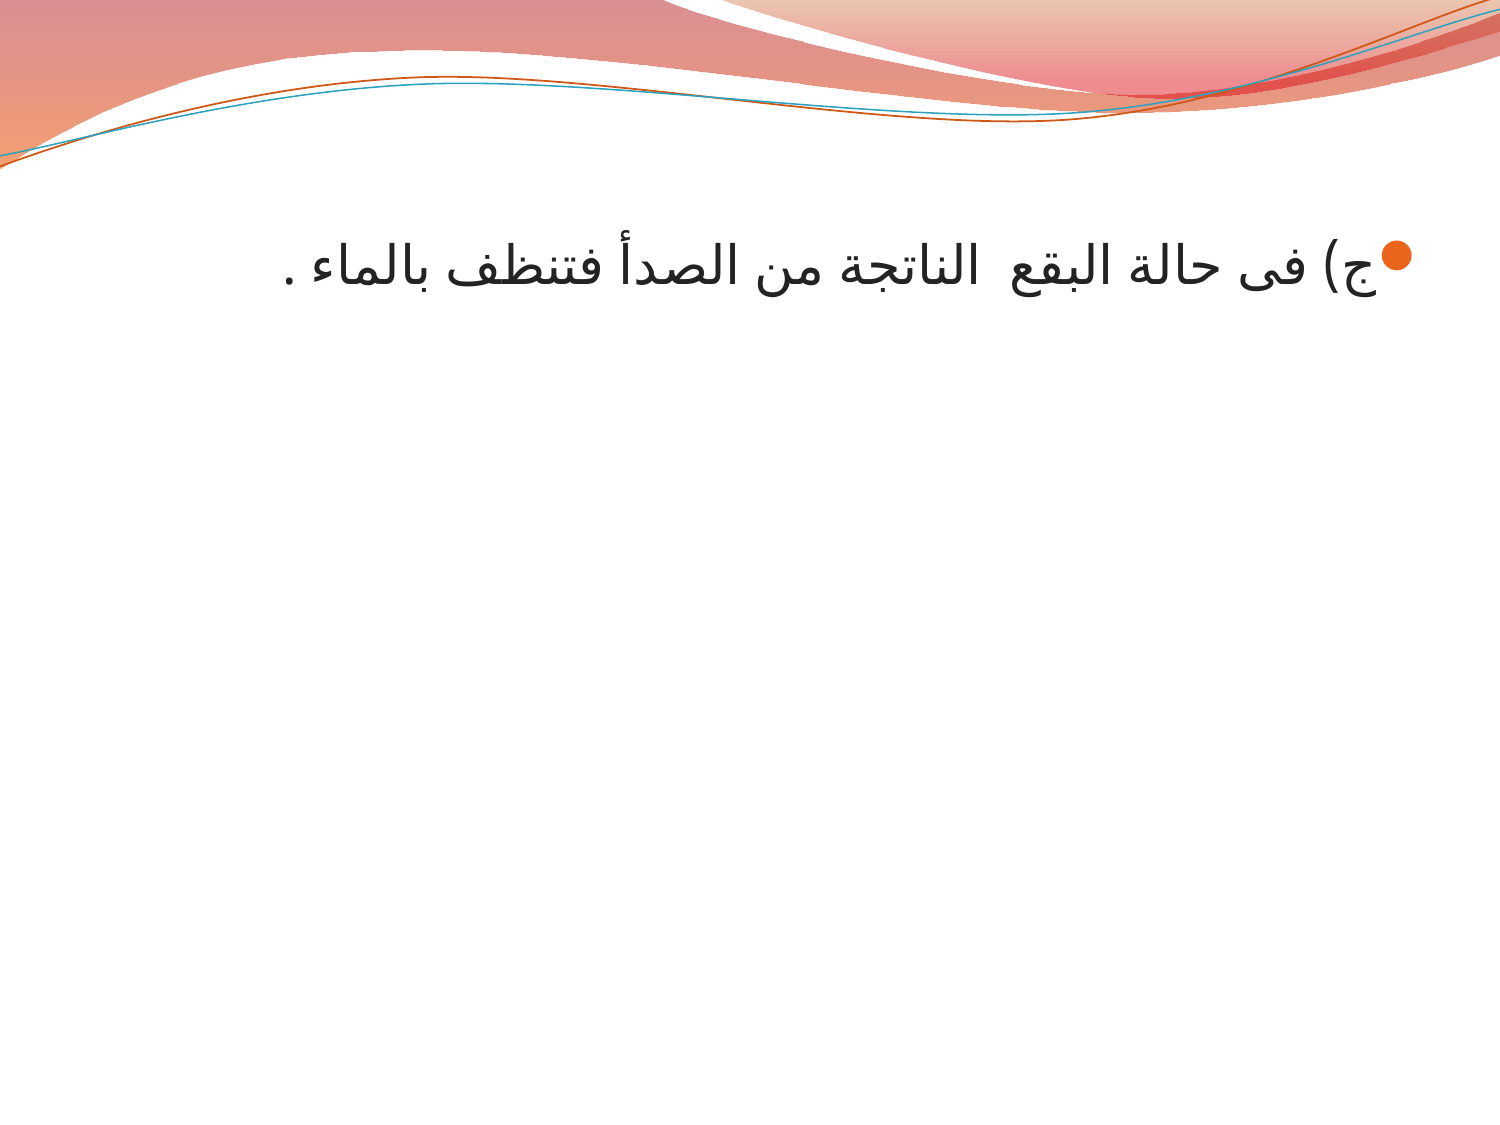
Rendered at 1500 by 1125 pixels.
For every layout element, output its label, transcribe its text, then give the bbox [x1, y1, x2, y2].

list ج) فى حالة البقع الناتجة من الصدأ فتنظف بالماء . [93, 222, 1444, 943]
